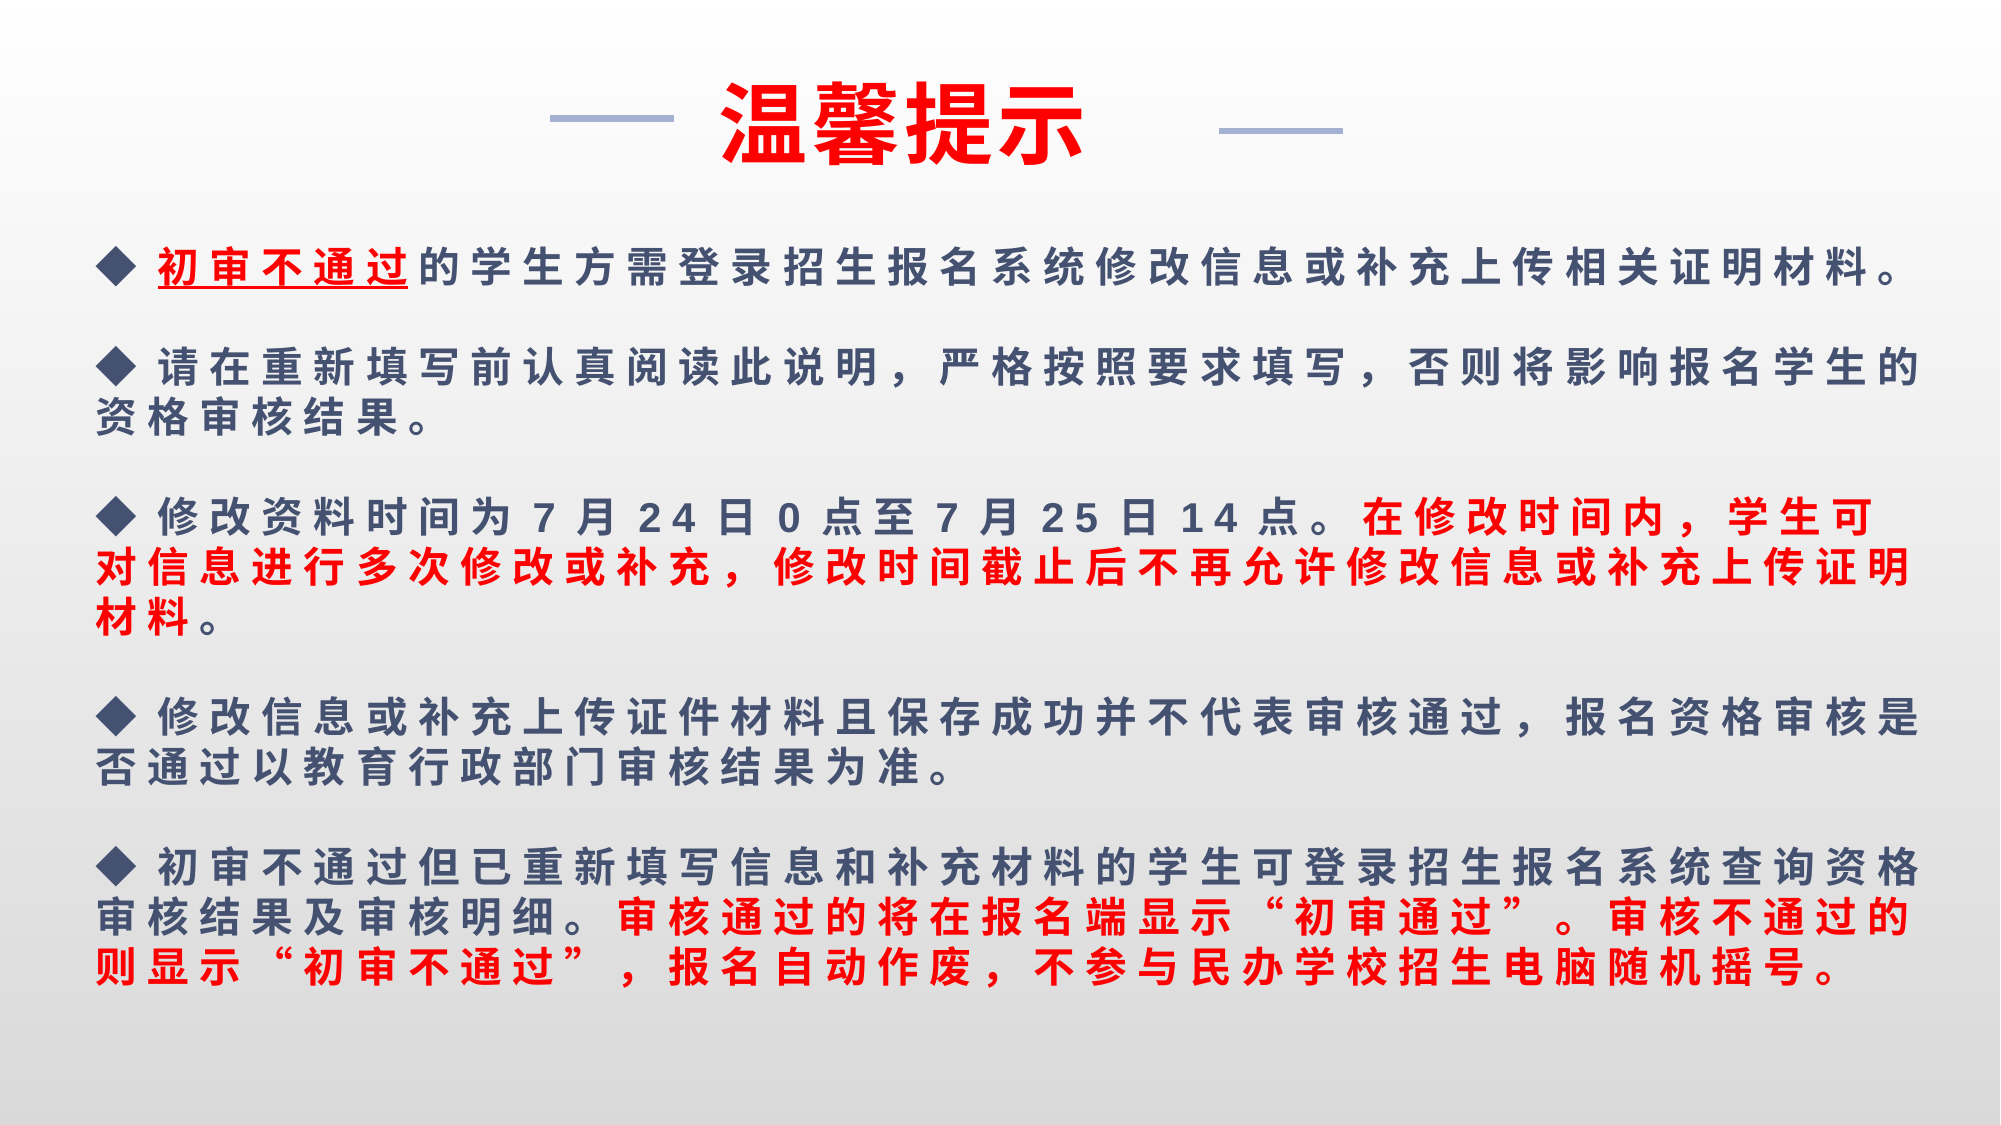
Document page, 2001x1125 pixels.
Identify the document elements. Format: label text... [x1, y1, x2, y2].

text_box 温馨提示 [718, 53, 1175, 183]
text_box ◆初审不通过的学生方需登录招生报名系统修改信息或补充上传相关证明材料。 ◆请在重新填写前认真阅读此说明，严格按照要求填写，否则将影响报名学生的资格审核结果。 ◆修改资料时间为7月24日0点至7月25日14点。在修改时间内，学生可对信息进行多次修改或补充，修改时间截止后不再允许修改信息或补充上传证明材料。 ◆修改信息或补充上传证件材料且保存成功并不代表审核通过，报名资格审核是否通过以教育行政部门审核结果为准。 ◆初审不通过但已重新填写信息和补充材料的学生可登录招生报名系统查询资格审核结果及审核明细。审核通过的将在报名端显示“初审通过”。审核不通过的则显示“初审不通过”，报名自动作废，不参与民办学校招生电脑随机摇号。 [95, 198, 1933, 1034]
